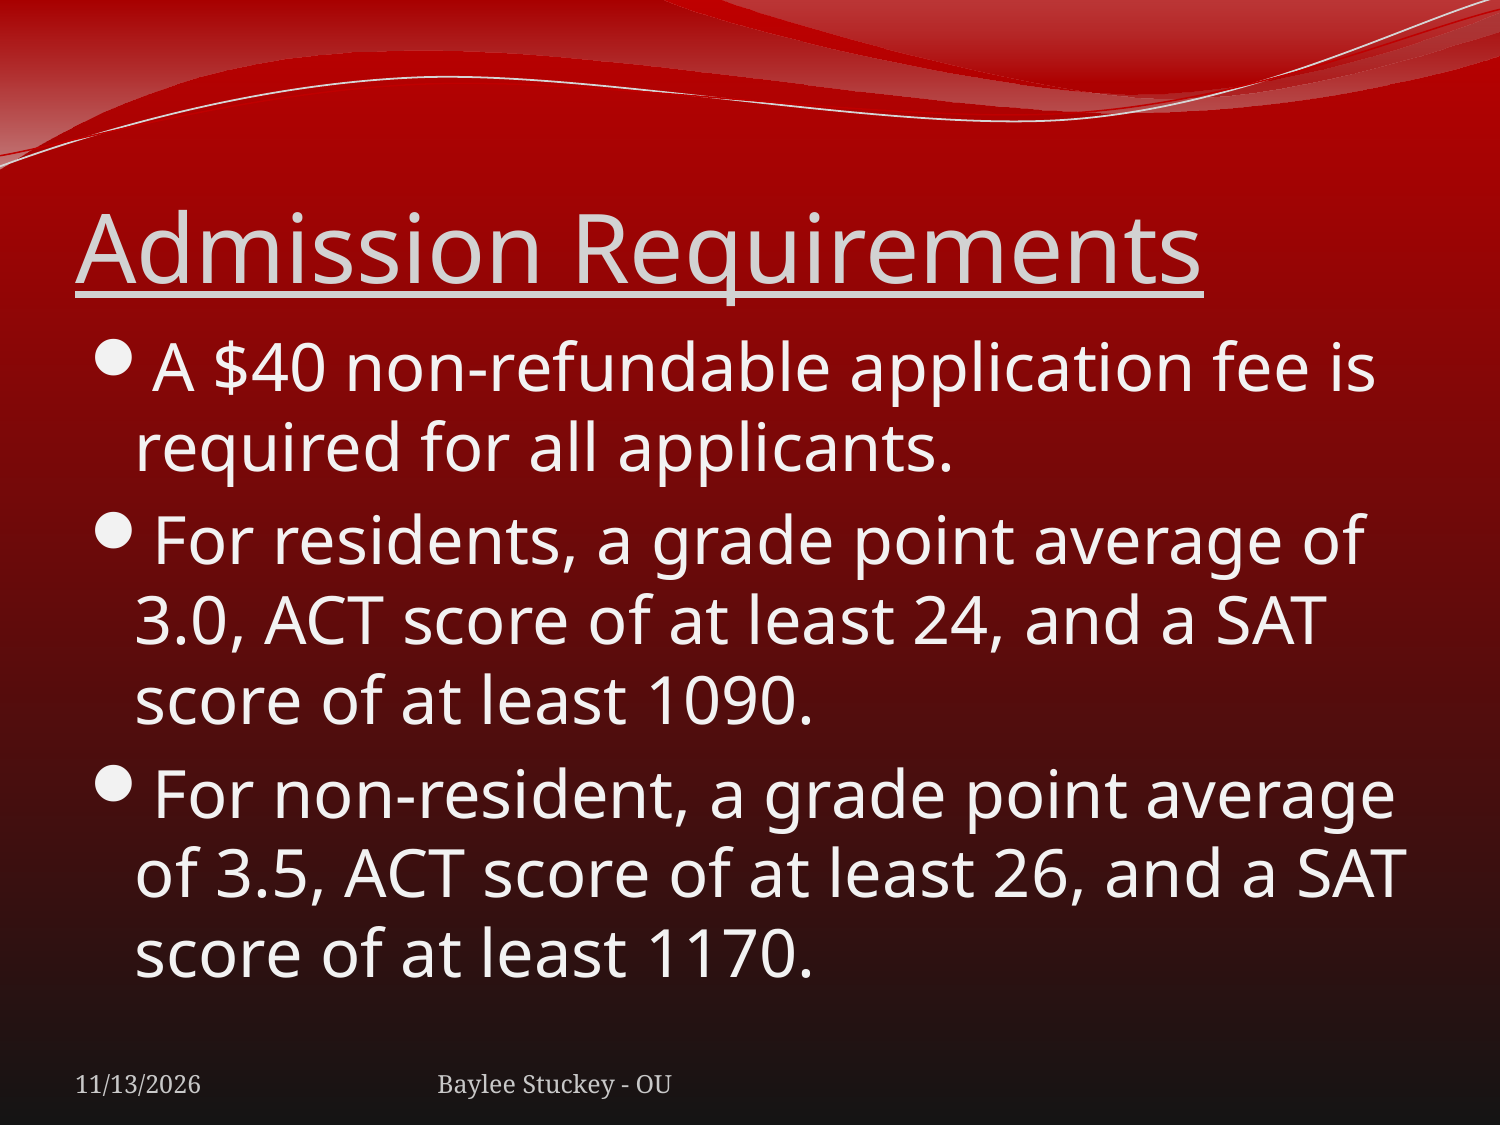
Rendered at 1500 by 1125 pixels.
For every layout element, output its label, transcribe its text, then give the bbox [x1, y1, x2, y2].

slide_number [75, 1042, 425, 1103]
list A $40 non-refundable application fee is required for all applicants. For residents, a grade point average of 3.0, ACT score of at least 24, and a SAT score of at least 1090. For non-resident, a grade point average of 3.5, ACT score of at least 26, and a SAT score of at least 1170. [75, 317, 1425, 1038]
footer Baylee Stuckey - OU [437, 1042, 988, 1103]
title Admission Requirements [75, 115, 1425, 303]
